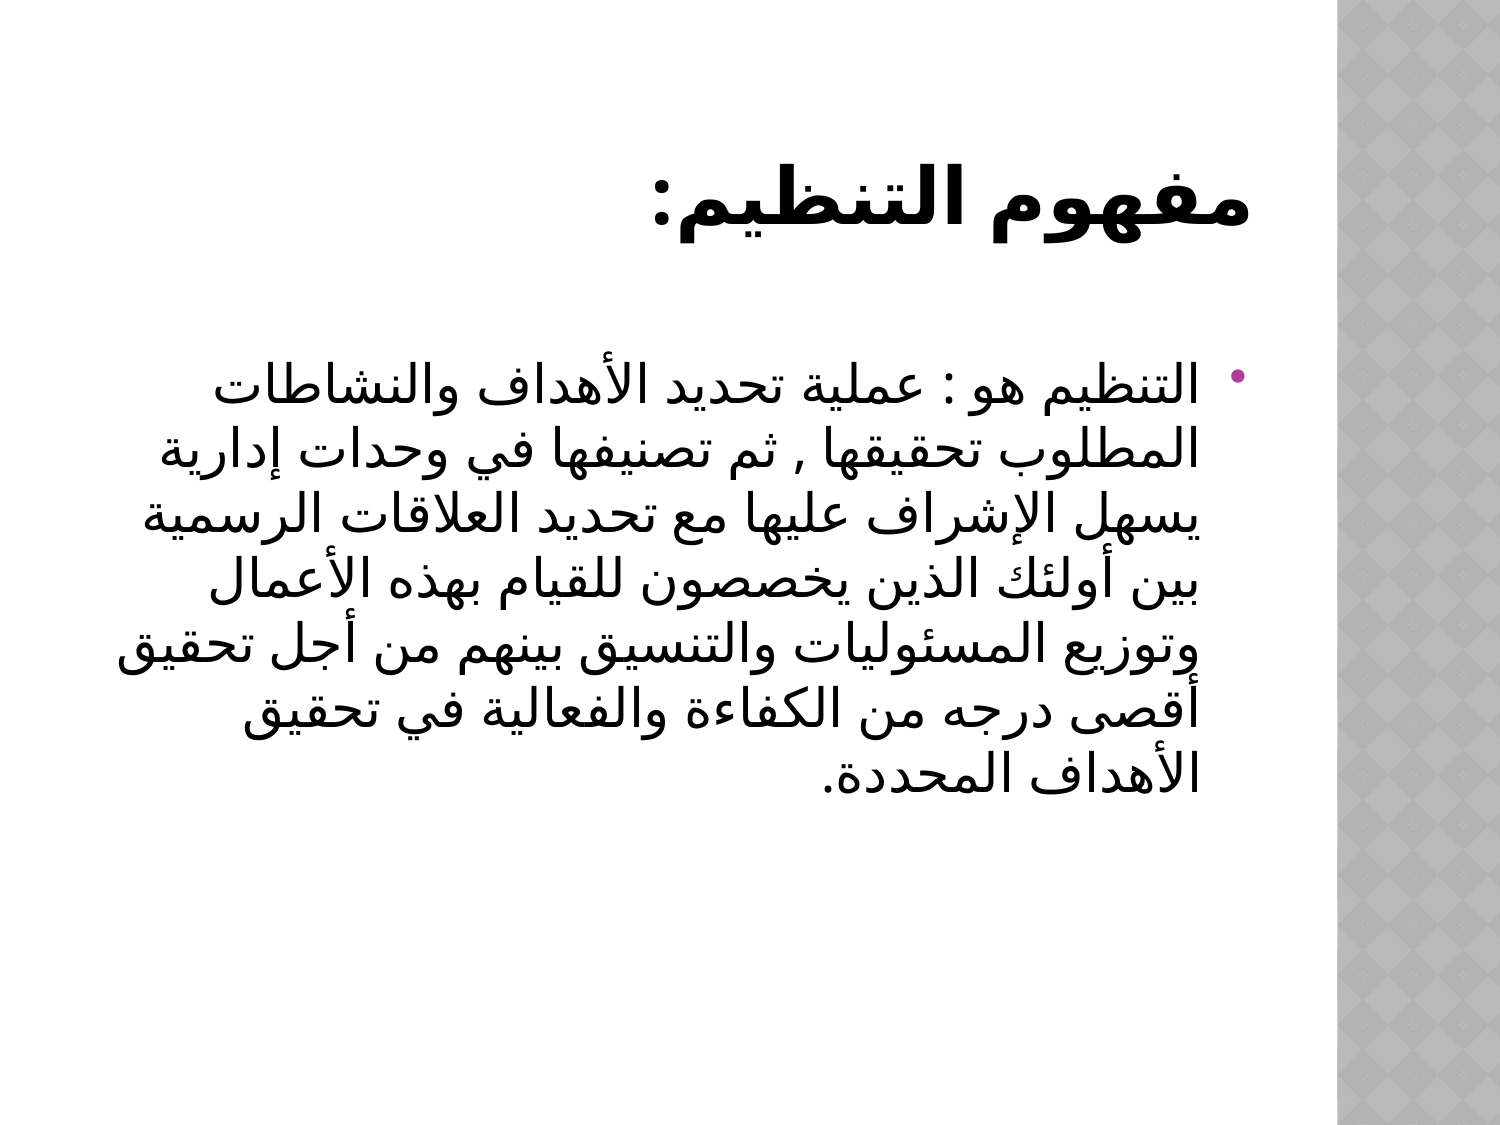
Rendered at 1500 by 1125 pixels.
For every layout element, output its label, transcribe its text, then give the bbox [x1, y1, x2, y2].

list التنظيم هو : عملية تحديد الأهداف والنشاطات المطلوب تحقيقها , ثم تصنيفها في وحدات إدارية يسهل الإشراف عليها مع تحديد العلاقات الرسمية بين أولئك الذين يخصصون للقيام بهذه الأعمال وتوزيع المسئوليات والتنسيق بينهم من أجل تحقيق أقصى درجه من الكفاءة والفعالية في تحقيق الأهداف المحددة. [75, 264, 1263, 1059]
title مفهوم التنظيم: [75, 52, 1263, 240]
